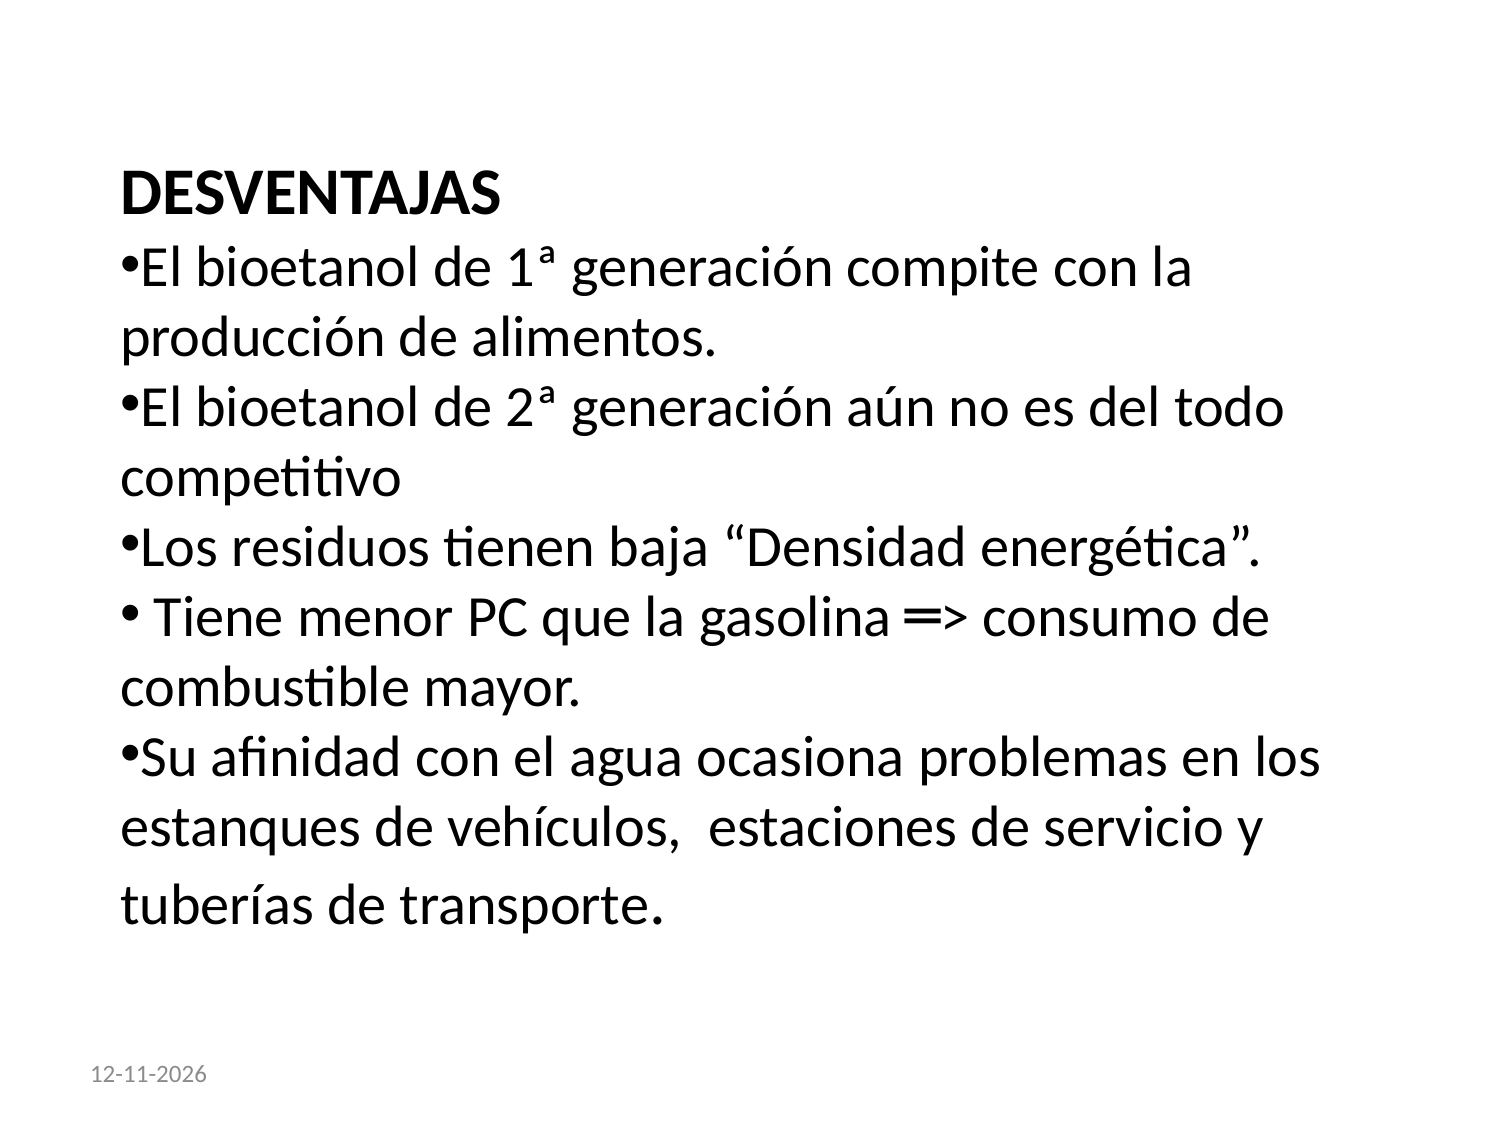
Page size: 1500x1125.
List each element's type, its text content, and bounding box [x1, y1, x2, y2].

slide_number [75, 1042, 425, 1103]
text_box DESVENTAJAS El bioetanol de 1ª generación compite con la producción de alimentos. El bioetanol de 2ª generación aún no es del todo competitivo Los residuos tienen baja “Densidad energética”. Tiene menor PC que la gasolina ═> consumo de combustible mayor. Su afinidad con el agua ocasiona problemas en los estanques de vehículos, estaciones de servicio y tuberías de transporte. [105, 140, 1442, 946]
